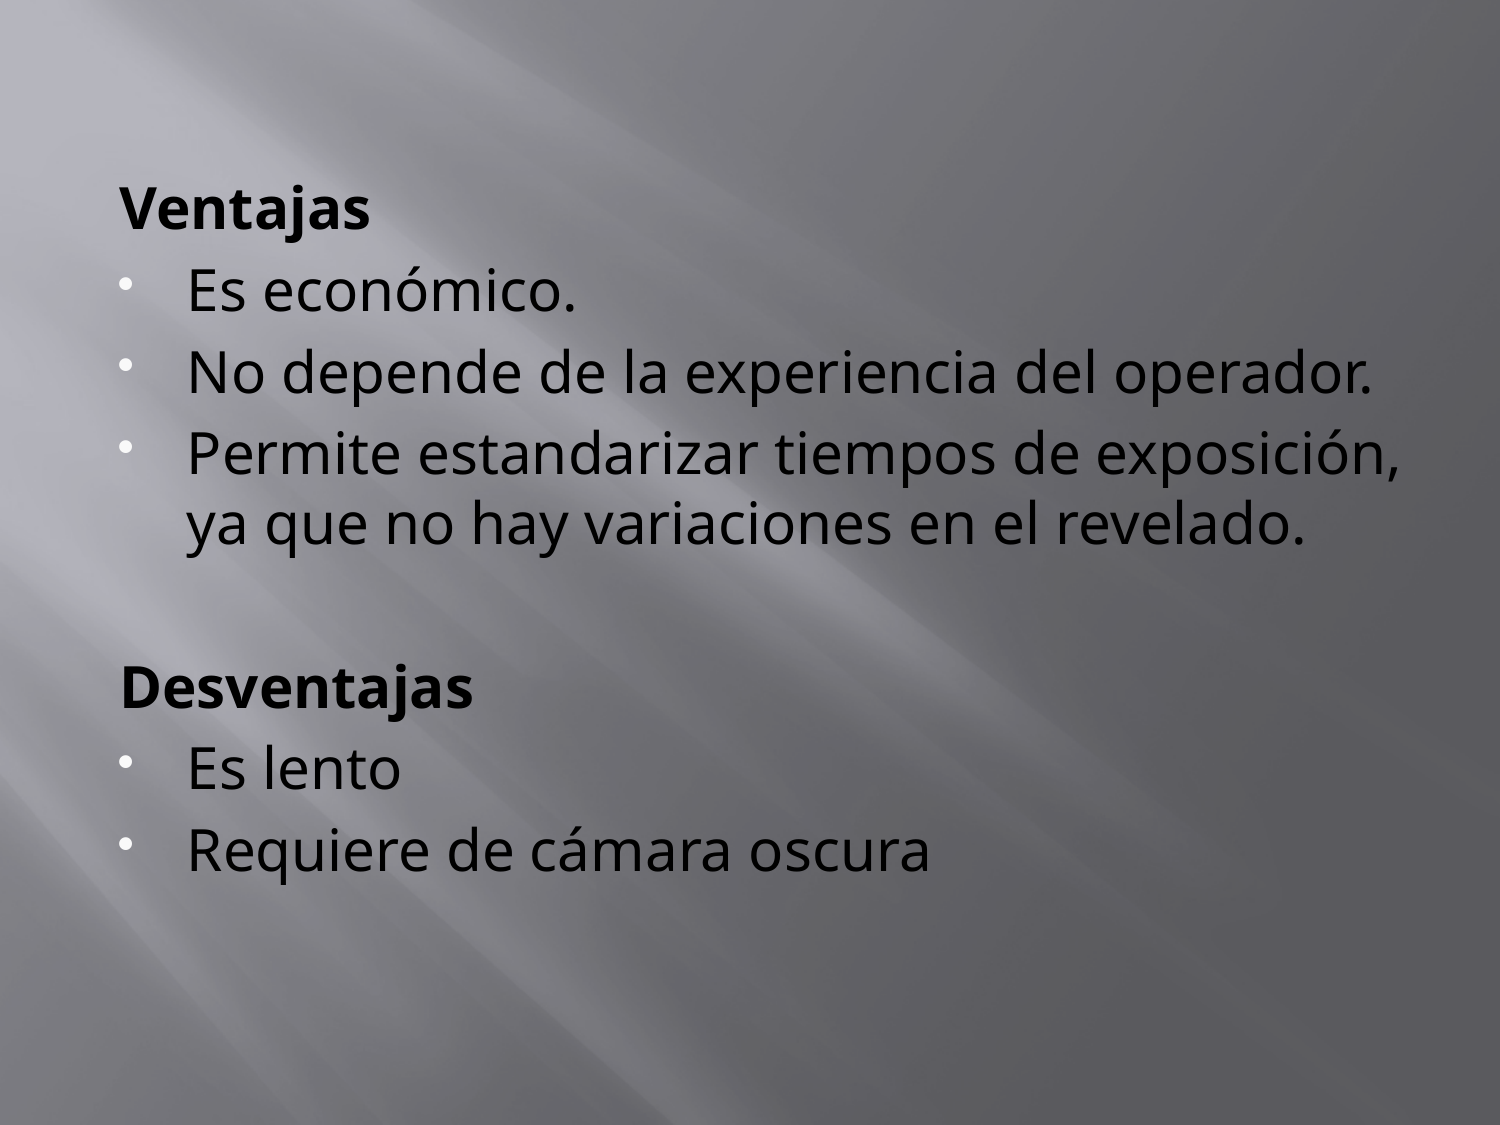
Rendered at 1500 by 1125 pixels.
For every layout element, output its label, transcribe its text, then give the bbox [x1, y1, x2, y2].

list Ventajas Es económico. No depende de la experiencia del operador. Permite estandarizar tiempos de exposición, ya que no hay variaciones en el revelado. Desventajas Es lento Requiere de cámara oscura [82, 164, 1432, 937]
